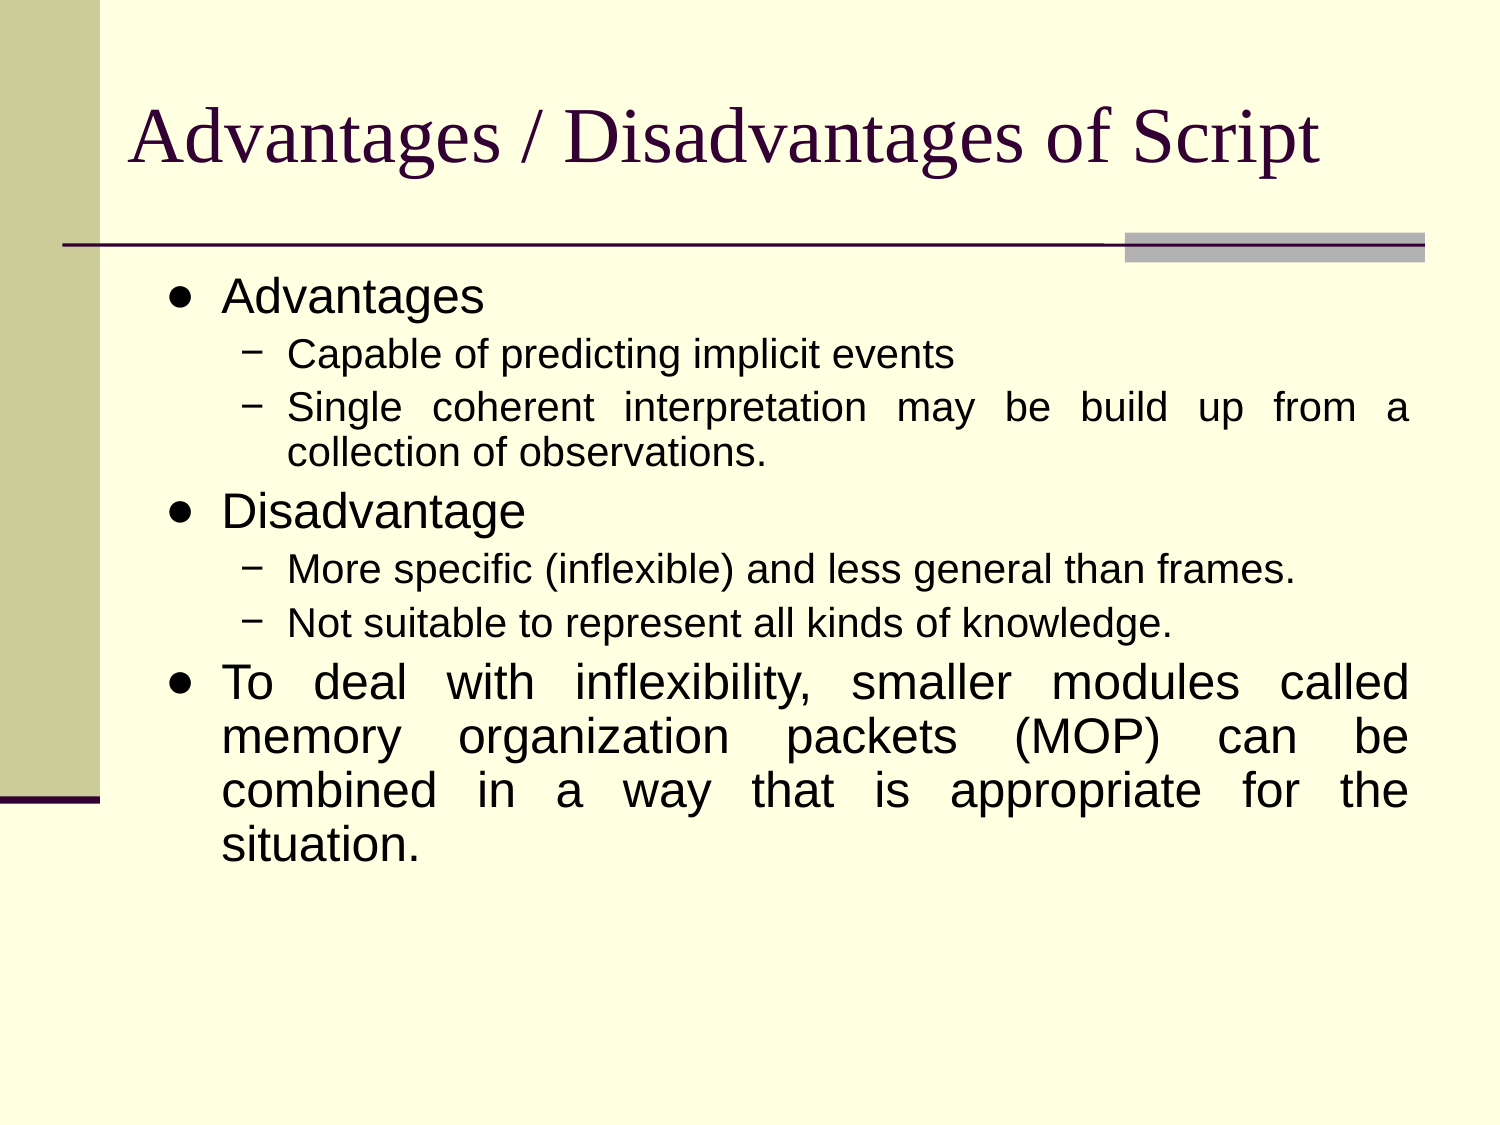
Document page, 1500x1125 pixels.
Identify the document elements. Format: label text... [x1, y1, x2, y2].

list Advantages Capable of predicting implicit events Single coherent interpretation may be build up from a collection of observations. Disadvantage More specific (inflexible) and less general than frames. Not suitable to represent all kinds of knowledge. To deal with inflexibility, smaller modules called memory organization packets (MOP) can be combined in a way that is appropriate for the situation. [150, 262, 1425, 1006]
title Advantages / Disadvantages of Script [112, 62, 1438, 200]
